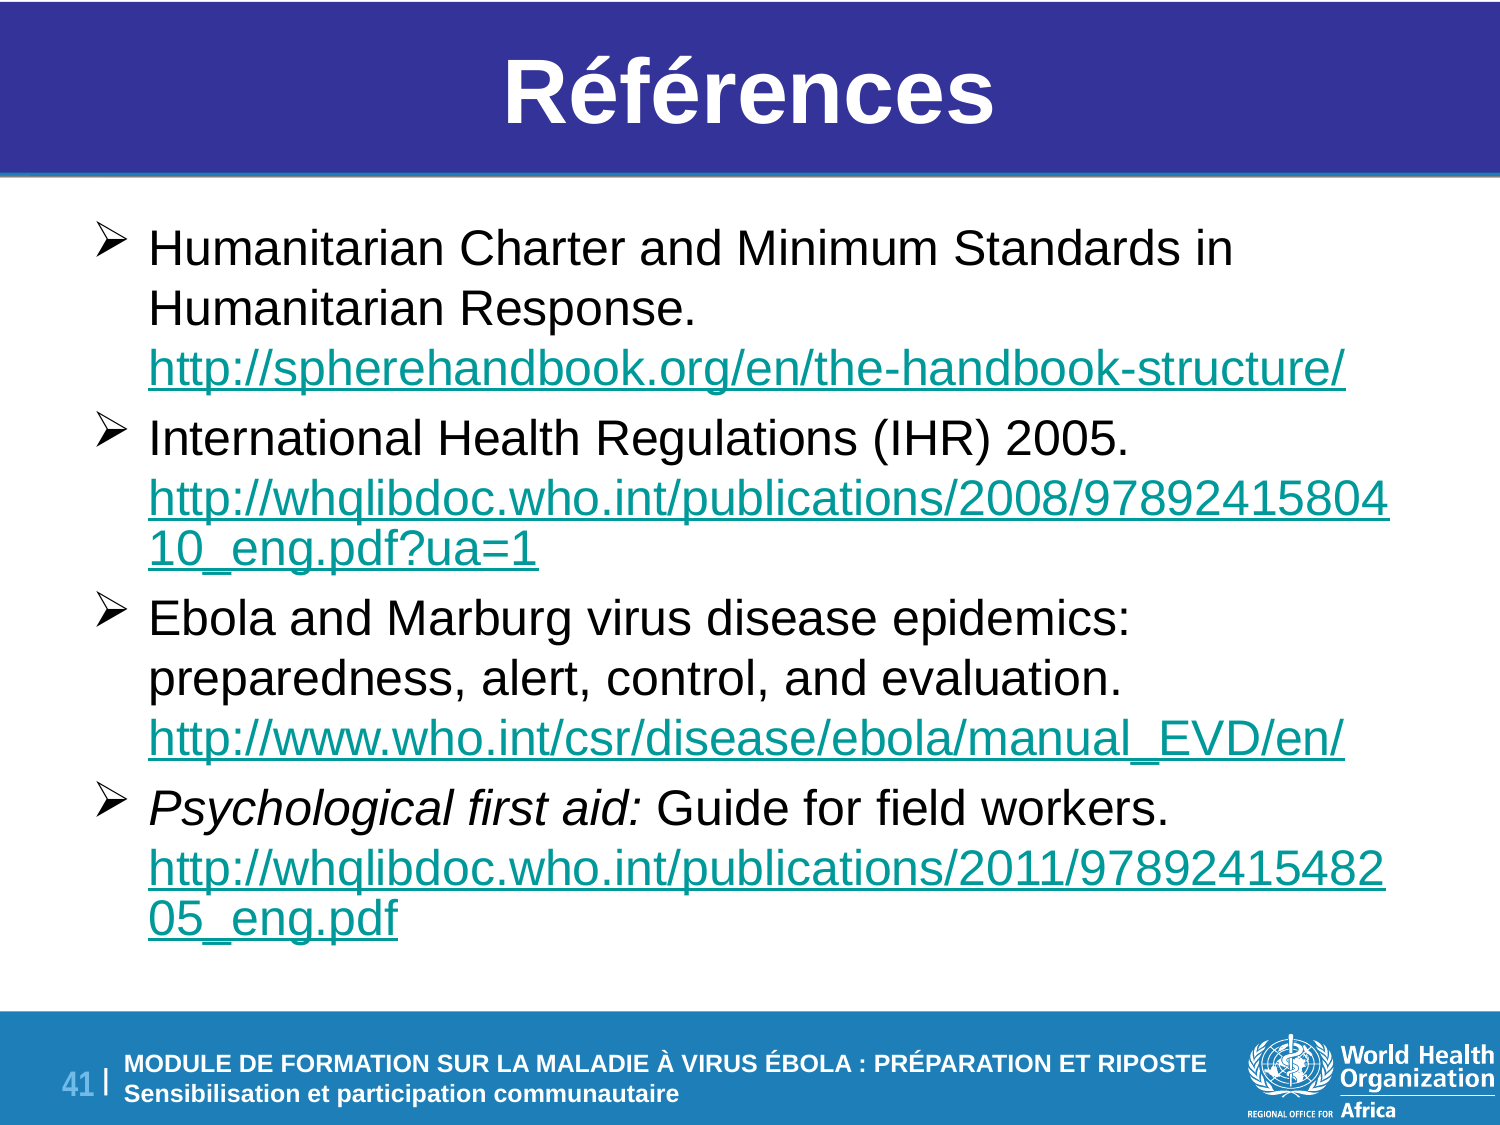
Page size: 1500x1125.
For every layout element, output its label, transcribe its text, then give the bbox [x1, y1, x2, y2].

list Humanitarian Charter and Minimum Standards in Humanitarian Response. http://spherehandbook.org/en/the-handbook-structure/ International Health Regulations (IHR) 2005. http://whqlibdoc.who.int/publications/2008/9789241580410_eng.pdf?ua=1 Ebola and Marburg virus disease epidemics: preparedness, alert, control, and evaluation. http://www.who.int/csr/disease/ebola/manual_EVD/en/ Psychological first aid: Guide for field workers. http://whqlibdoc.who.int/publications/2011/9789241548205_eng.pdf [77, 208, 1428, 1000]
title Références [0, 1, 1500, 173]
